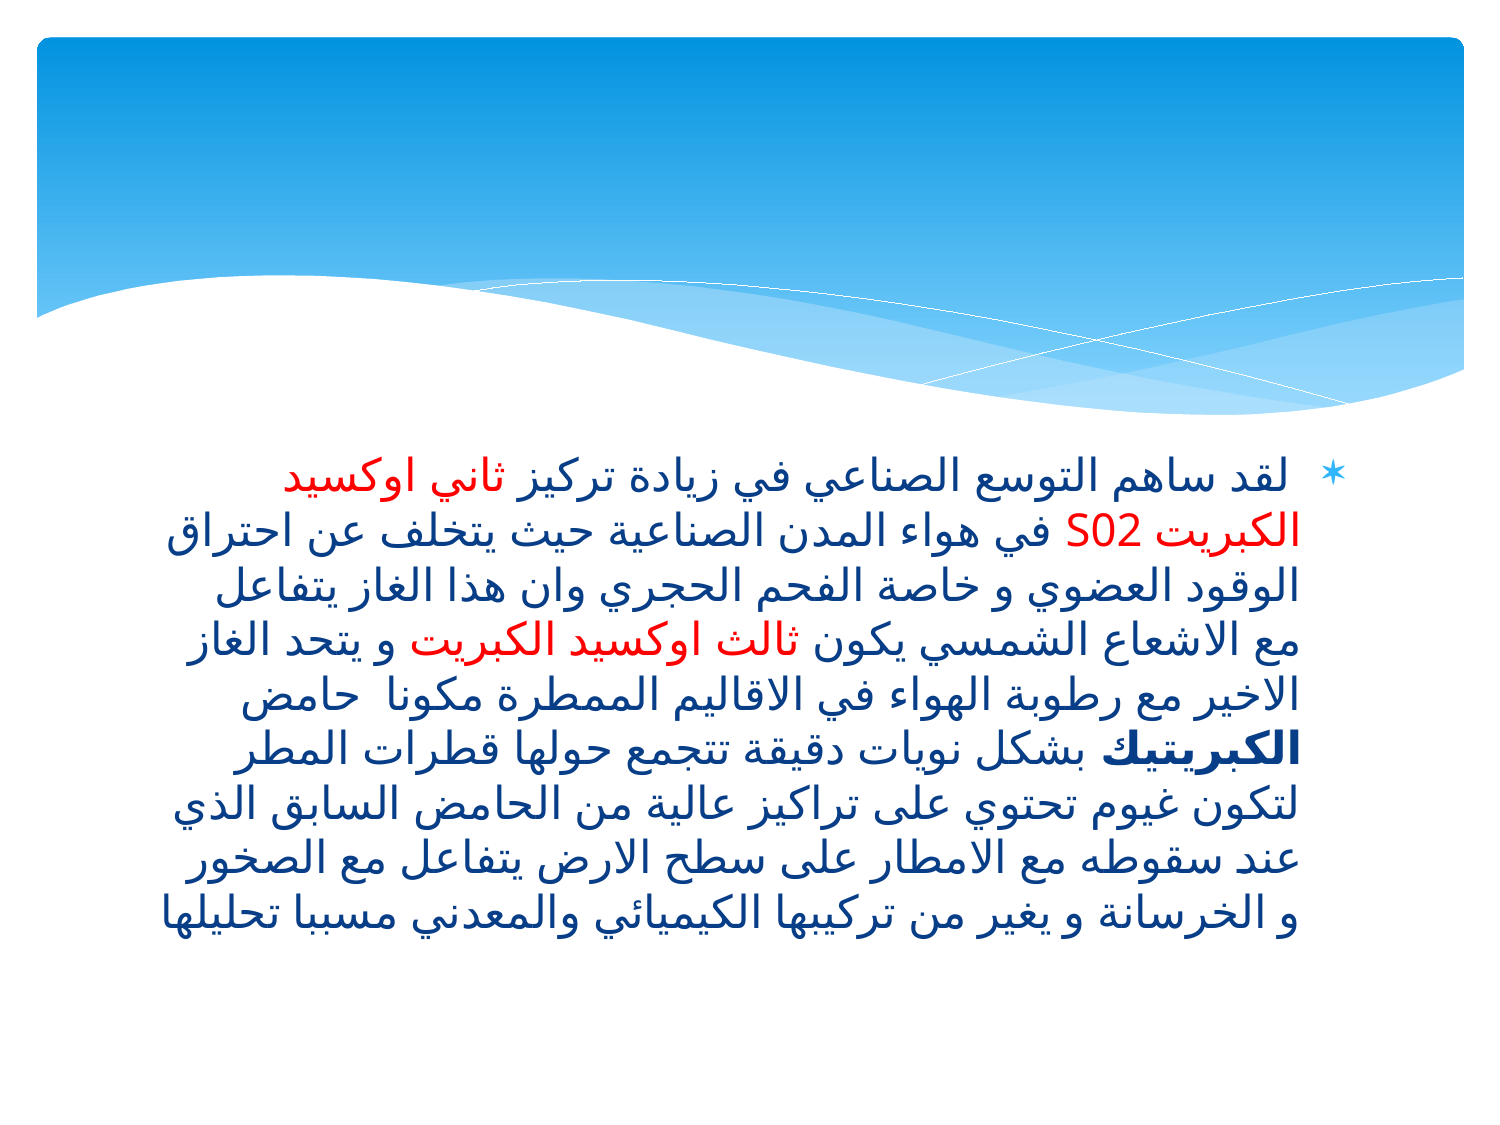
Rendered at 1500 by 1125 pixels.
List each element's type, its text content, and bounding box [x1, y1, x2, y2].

list لقد ساهم التوسع الصناعي في زيادة تركيز ثاني اوكسيد الكبريت S02 في هواء المدن الصناعية حيث يتخلف عن احتراق الوقود العضوي و خاصة الفحم الحجري وان هذا الغاز يتفاعل مع الاشعاع الشمسي يكون ثالث اوكسيد الكبريت و يتحد الغاز الاخير مع رطوبة الهواء في الاقاليم الممطرة مكونا حامض الكبريتيك بشكل نويات دقيقة تتجمع حولها قطرات المطر لتكون غيوم تحتوي على تراكيز عالية من الحامض السابق الذي عند سقوطه مع الامطار على سطح الارض يتفاعل مع الصخور و الخرسانة و يغير من تركيبها الكيميائي والمعدني مسببا تحليلها [143, 438, 1359, 1005]
